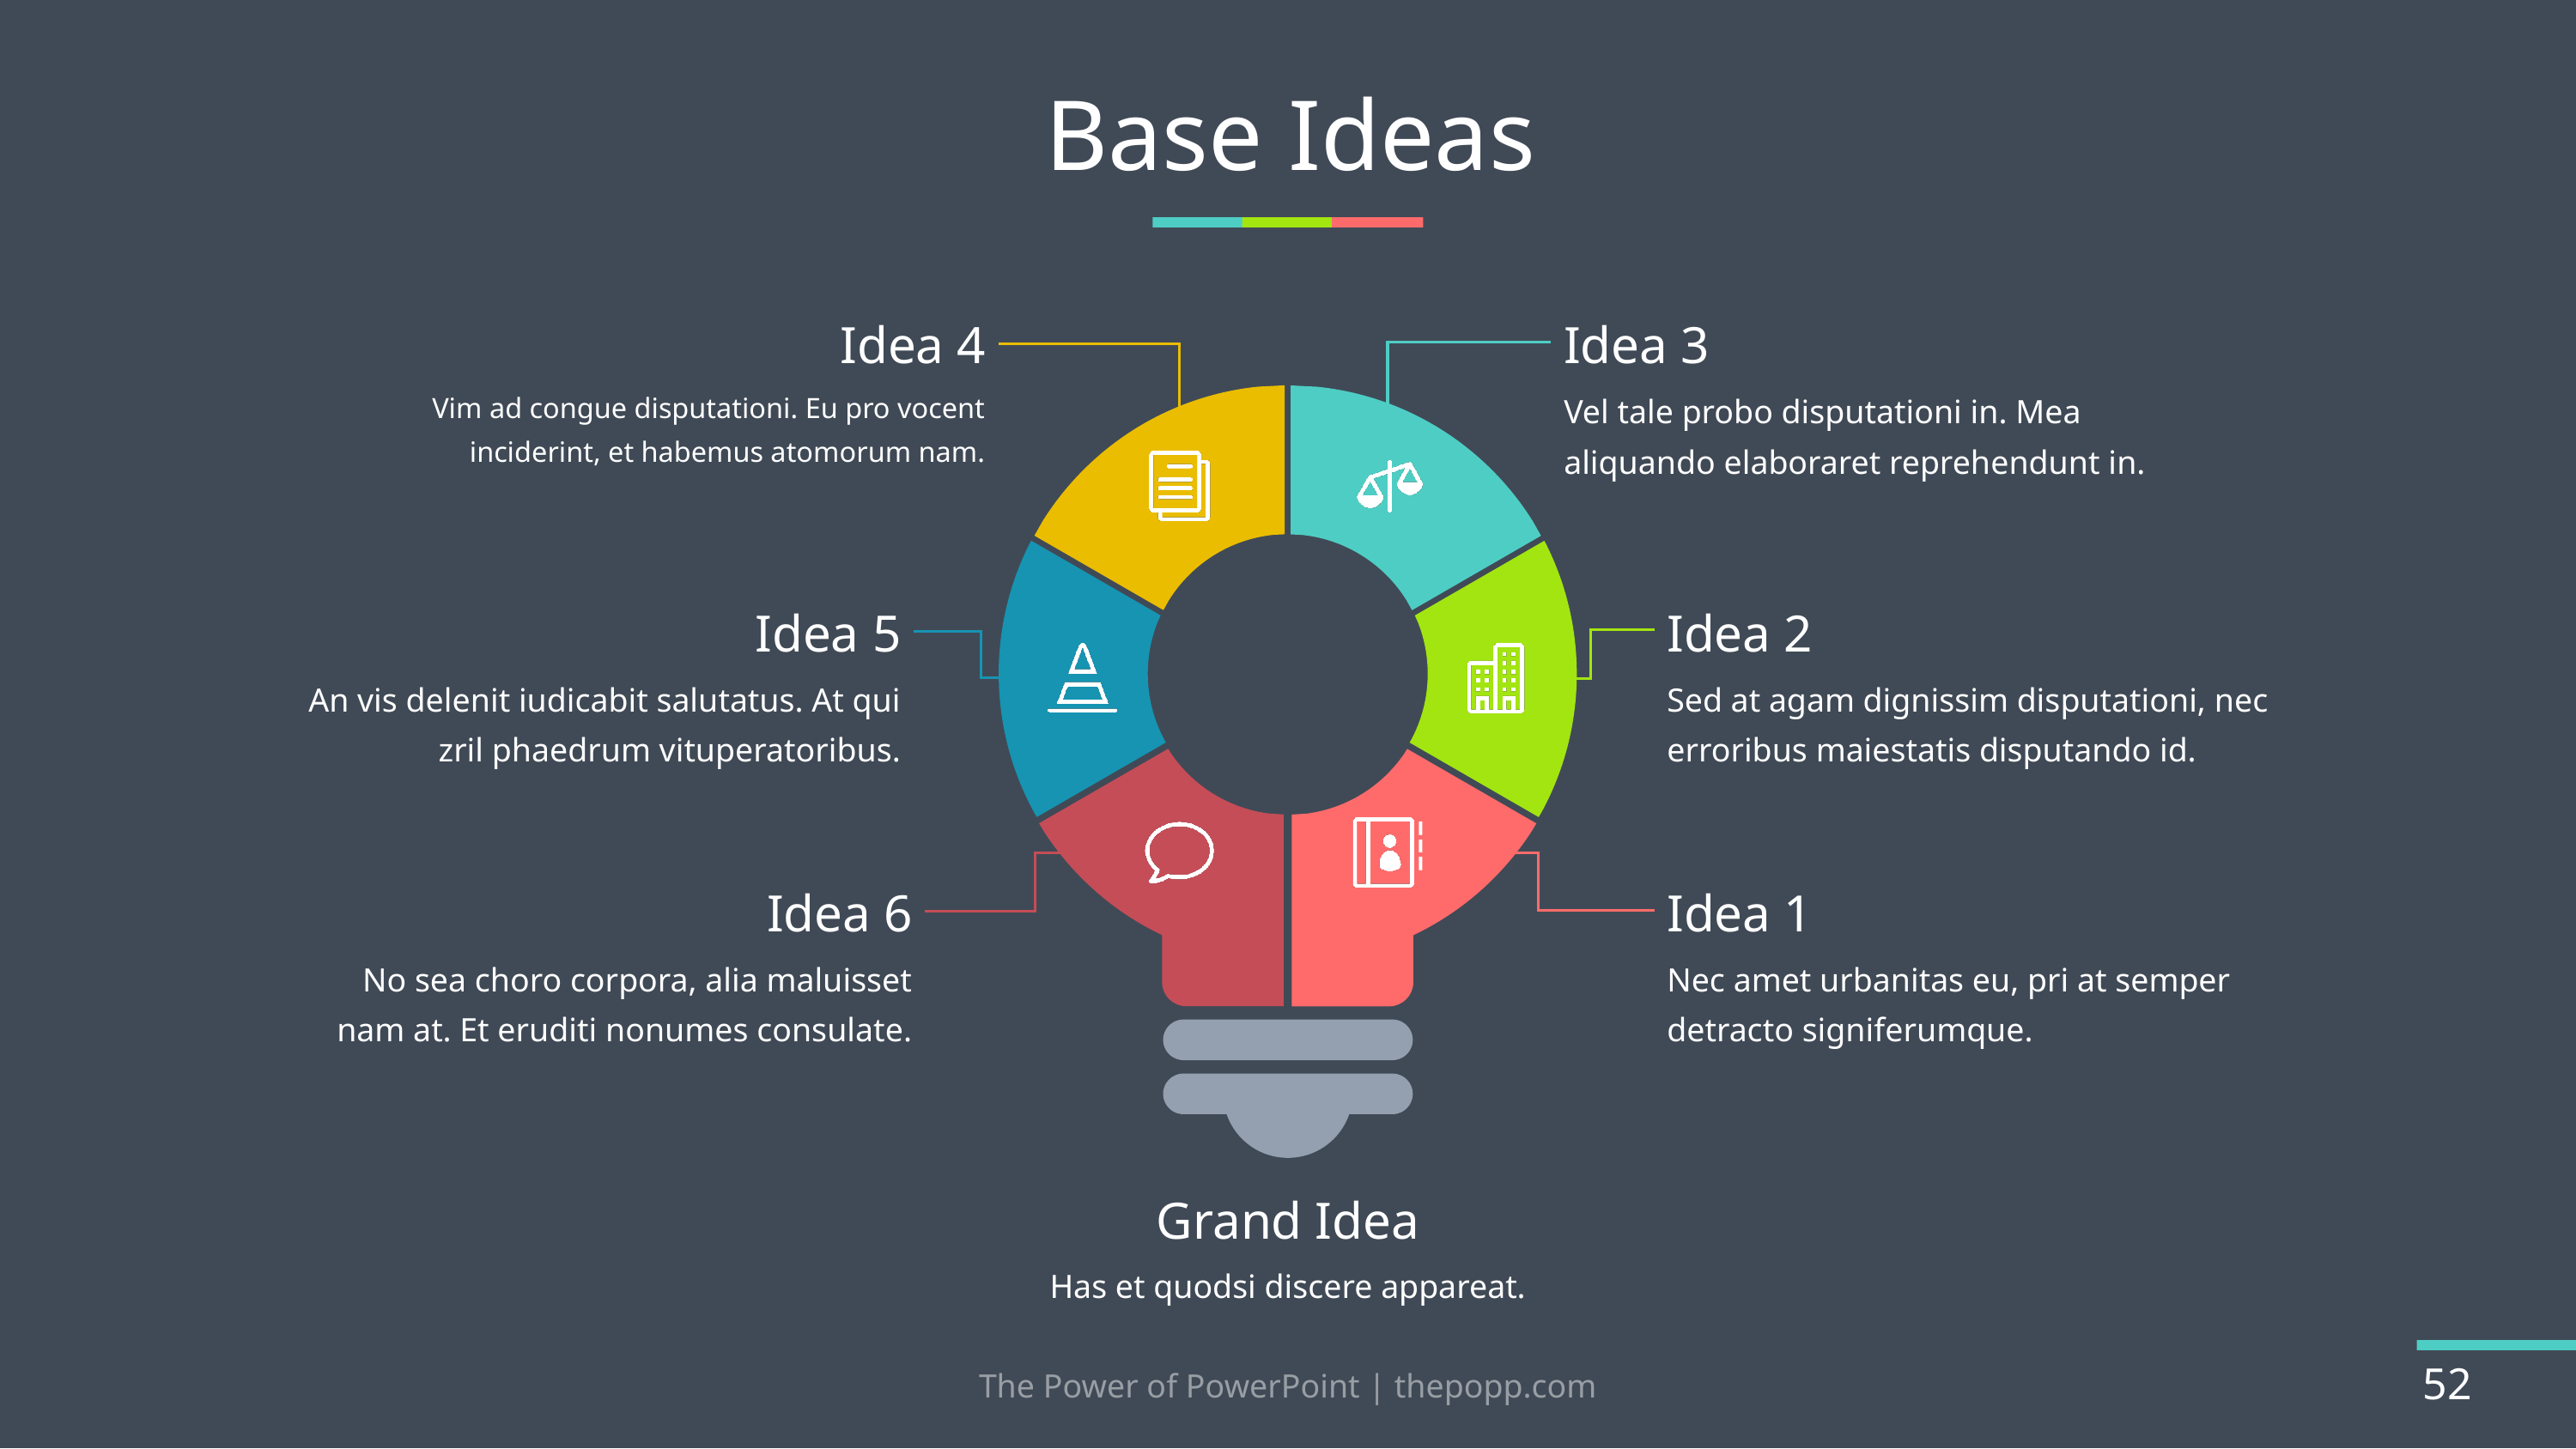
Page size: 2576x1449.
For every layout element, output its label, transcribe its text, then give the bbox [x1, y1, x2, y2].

picture [1145, 451, 1214, 521]
list Vel tale probo disputationi in. Mea aliquando elaboraret reprehendunt in. [1551, 381, 2201, 503]
picture [1458, 643, 1528, 713]
list Sed at agam dignissim disputationi, nec erroribus maiestatis disputando id. [1654, 669, 2304, 791]
picture [1048, 643, 1117, 712]
list Has et quodsi discere appareat. [853, 1256, 1723, 1325]
list Idea 5 [264, 594, 914, 669]
list An vis delenit iudicabit salutatus. At qui zril phaedrum vituperatoribus. [264, 669, 914, 791]
list Idea 1 [1654, 871, 2304, 949]
list Idea 6 [276, 874, 926, 949]
picture [1352, 817, 1423, 888]
list Grand Idea [853, 1173, 1723, 1256]
title Base Ideas [69, 49, 2512, 230]
footer The Power of PowerPoint | thepopp.com [853, 1349, 1723, 1427]
list Idea 2 [1654, 591, 2304, 669]
list Nec amet urbanitas eu, pri at semper detracto signiferumque. [1654, 949, 2304, 1070]
slide_number 52 [2409, 1351, 2576, 1421]
list Idea 3 [1551, 303, 2201, 381]
picture [1352, 451, 1423, 521]
list Vim ad congue disputationi. Eu pro vocent inciderint, et habemus atomorum nam. [349, 381, 999, 503]
list Idea 4 [349, 306, 999, 381]
list No sea choro corpora, alia maluisset nam at. Et eruditi nonumes consulate. [276, 949, 926, 1070]
picture [1145, 817, 1214, 888]
